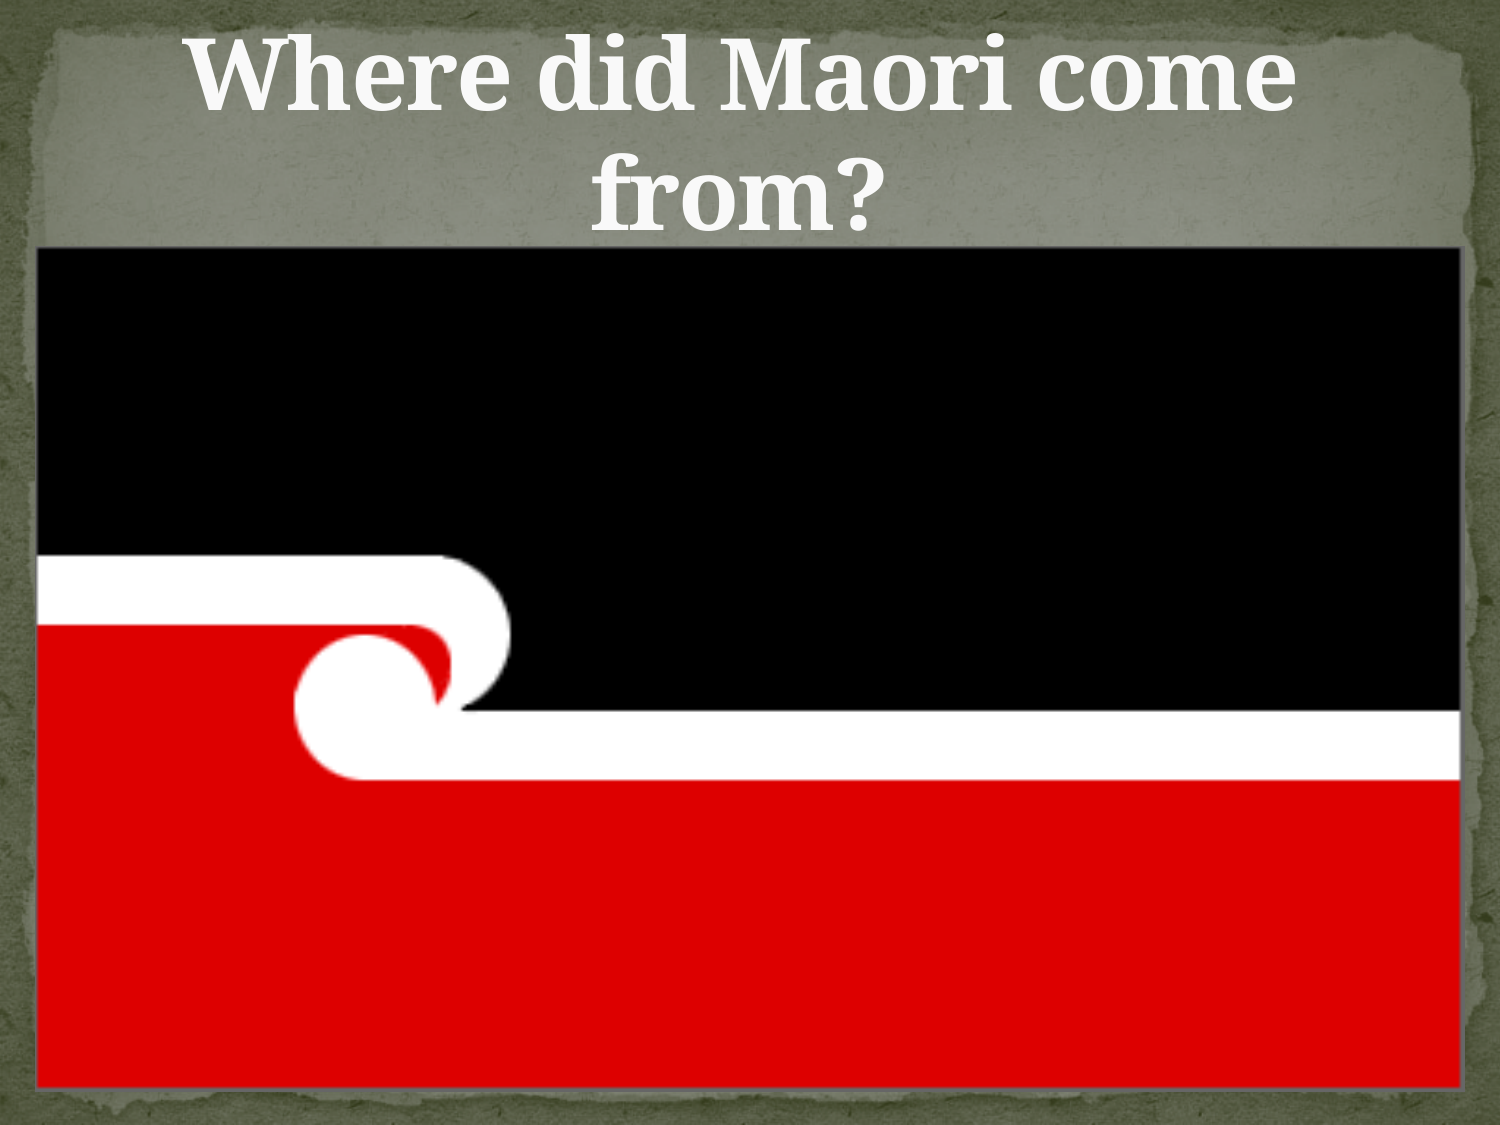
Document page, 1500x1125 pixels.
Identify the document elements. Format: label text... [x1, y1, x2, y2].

title Where did Maori come from? [58, 0, 1422, 235]
picture [35, 246, 1465, 1092]
